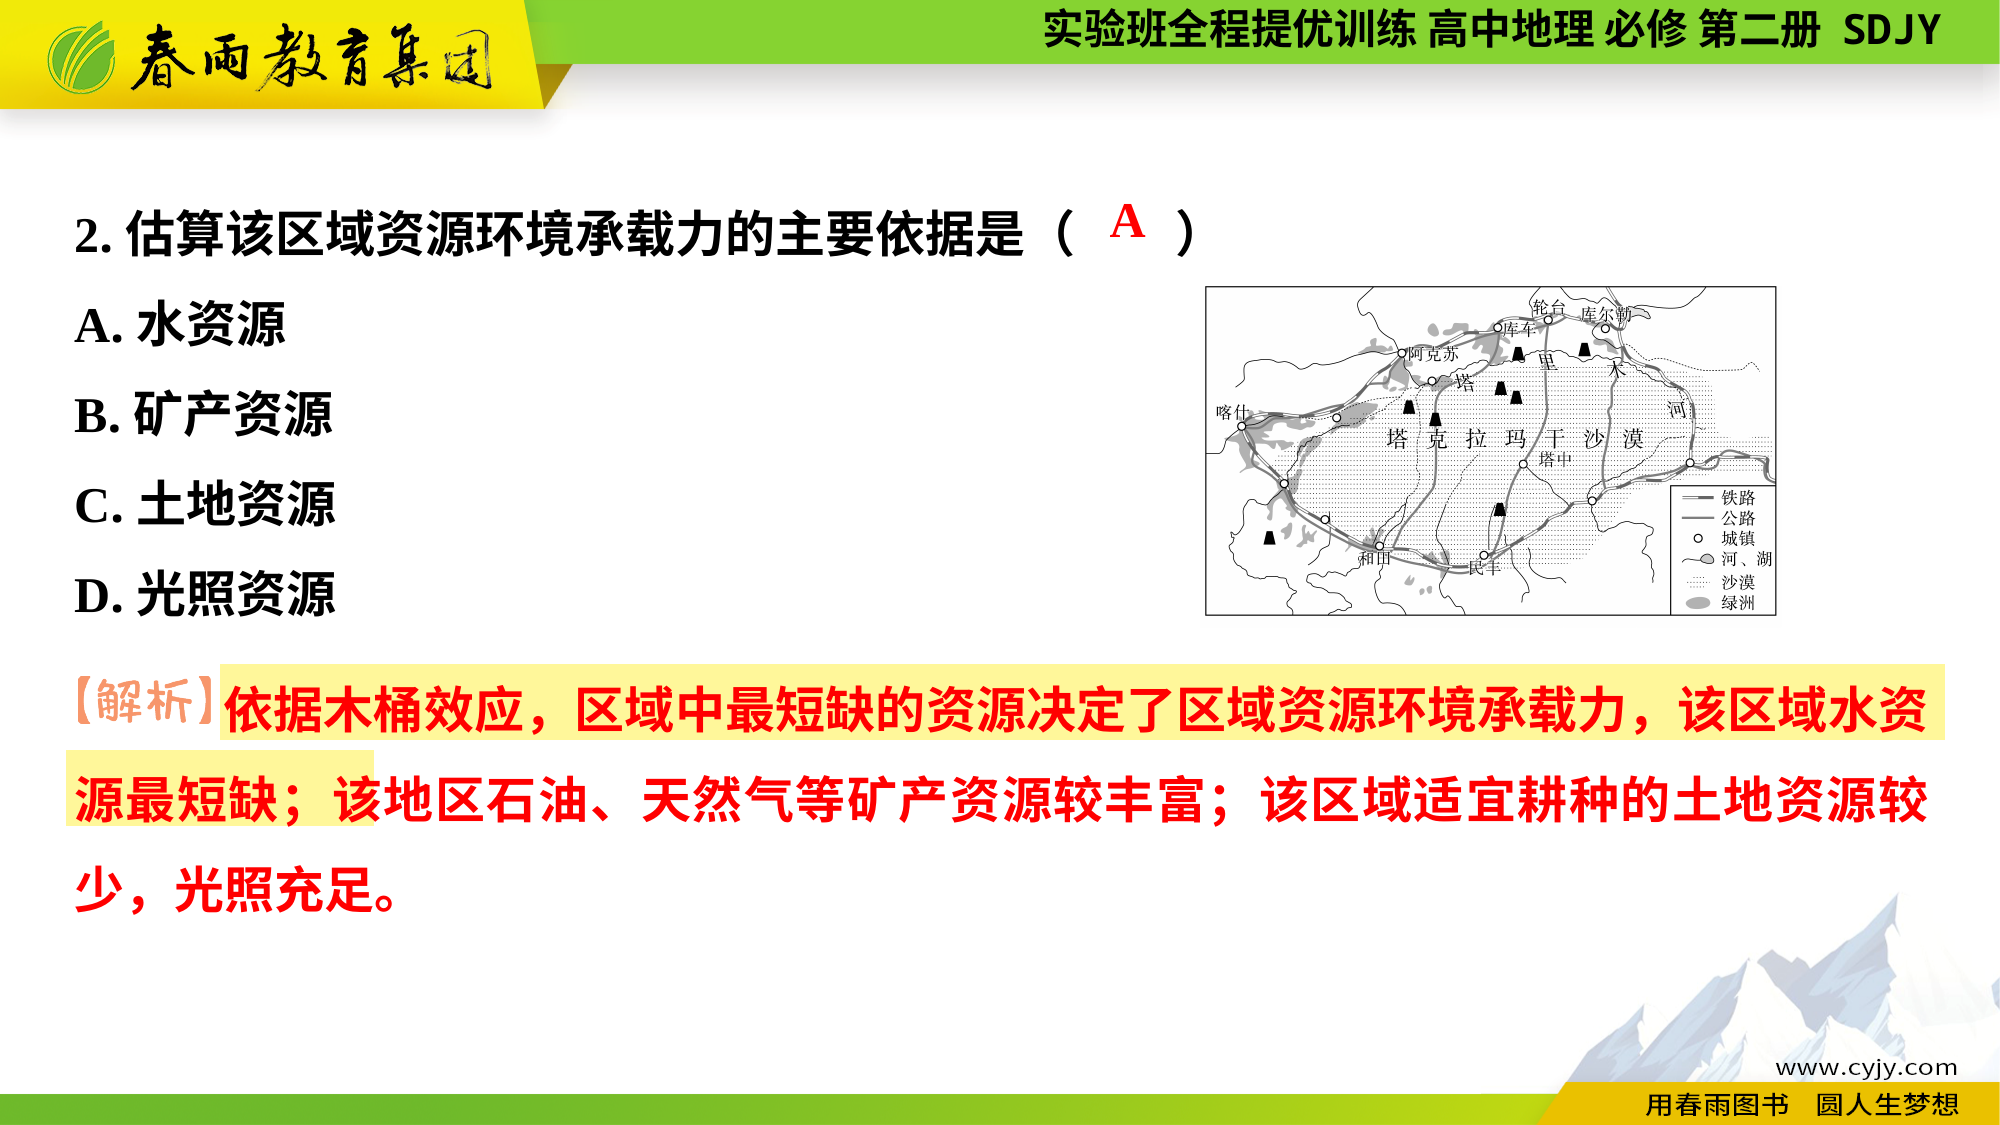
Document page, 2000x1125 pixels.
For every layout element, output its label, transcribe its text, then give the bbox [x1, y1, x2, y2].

list 2.估算该区域资源环境承载力的主要依据是（ ） A.水资源 B.矿产资源 C.土地资源 D.光照资源 [59, 165, 1944, 635]
text_box 依据木桶效应，区域中最短缺的资源决定了区域资源环境承载力，该区域水资源最短缺；该地区石油、天然气等矿产资源较丰富；该区域适宜耕种的土地资源较少，光照充足。 [59, 640, 1944, 926]
text_box A [1094, 180, 1161, 255]
picture [0, 0, 2000, 1125]
